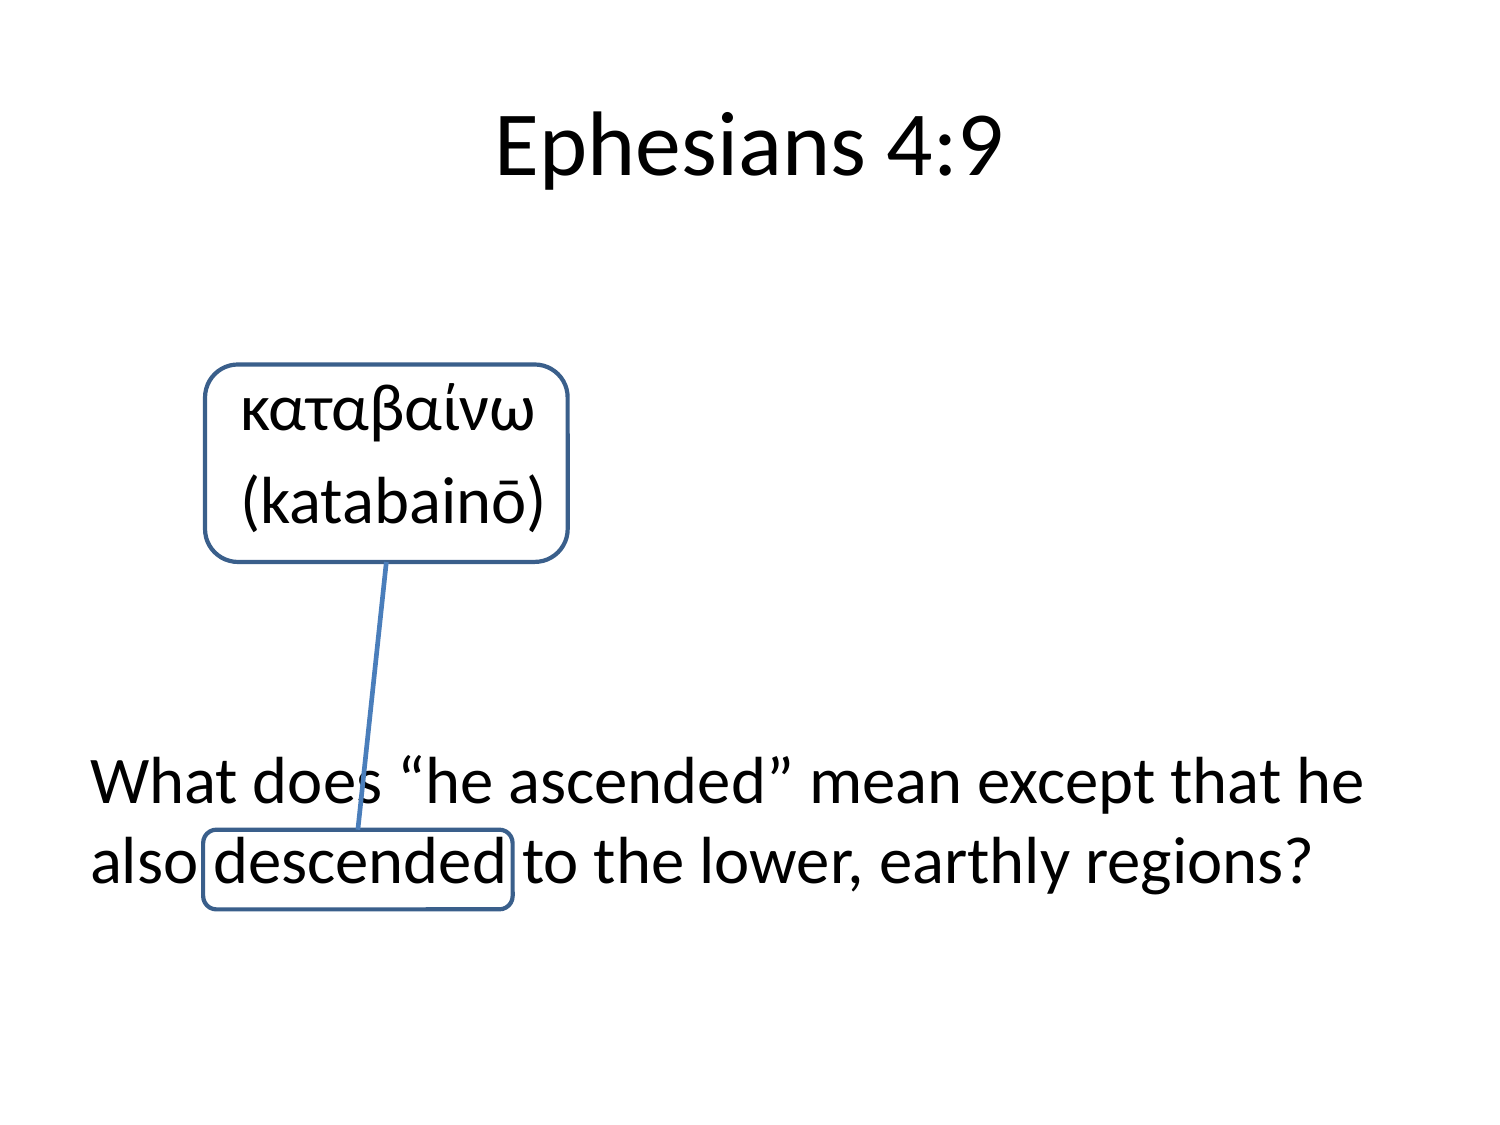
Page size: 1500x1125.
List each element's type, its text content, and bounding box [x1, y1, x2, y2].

title Ephesians 4:9 [75, 45, 1425, 233]
list καταβαίνω (katabainō) What does “he ascended” mean except that he also descended to the lower, earthly regions? [75, 262, 1425, 1005]
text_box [357, 561, 387, 830]
text_box [201, 827, 515, 912]
text_box [202, 362, 570, 565]
